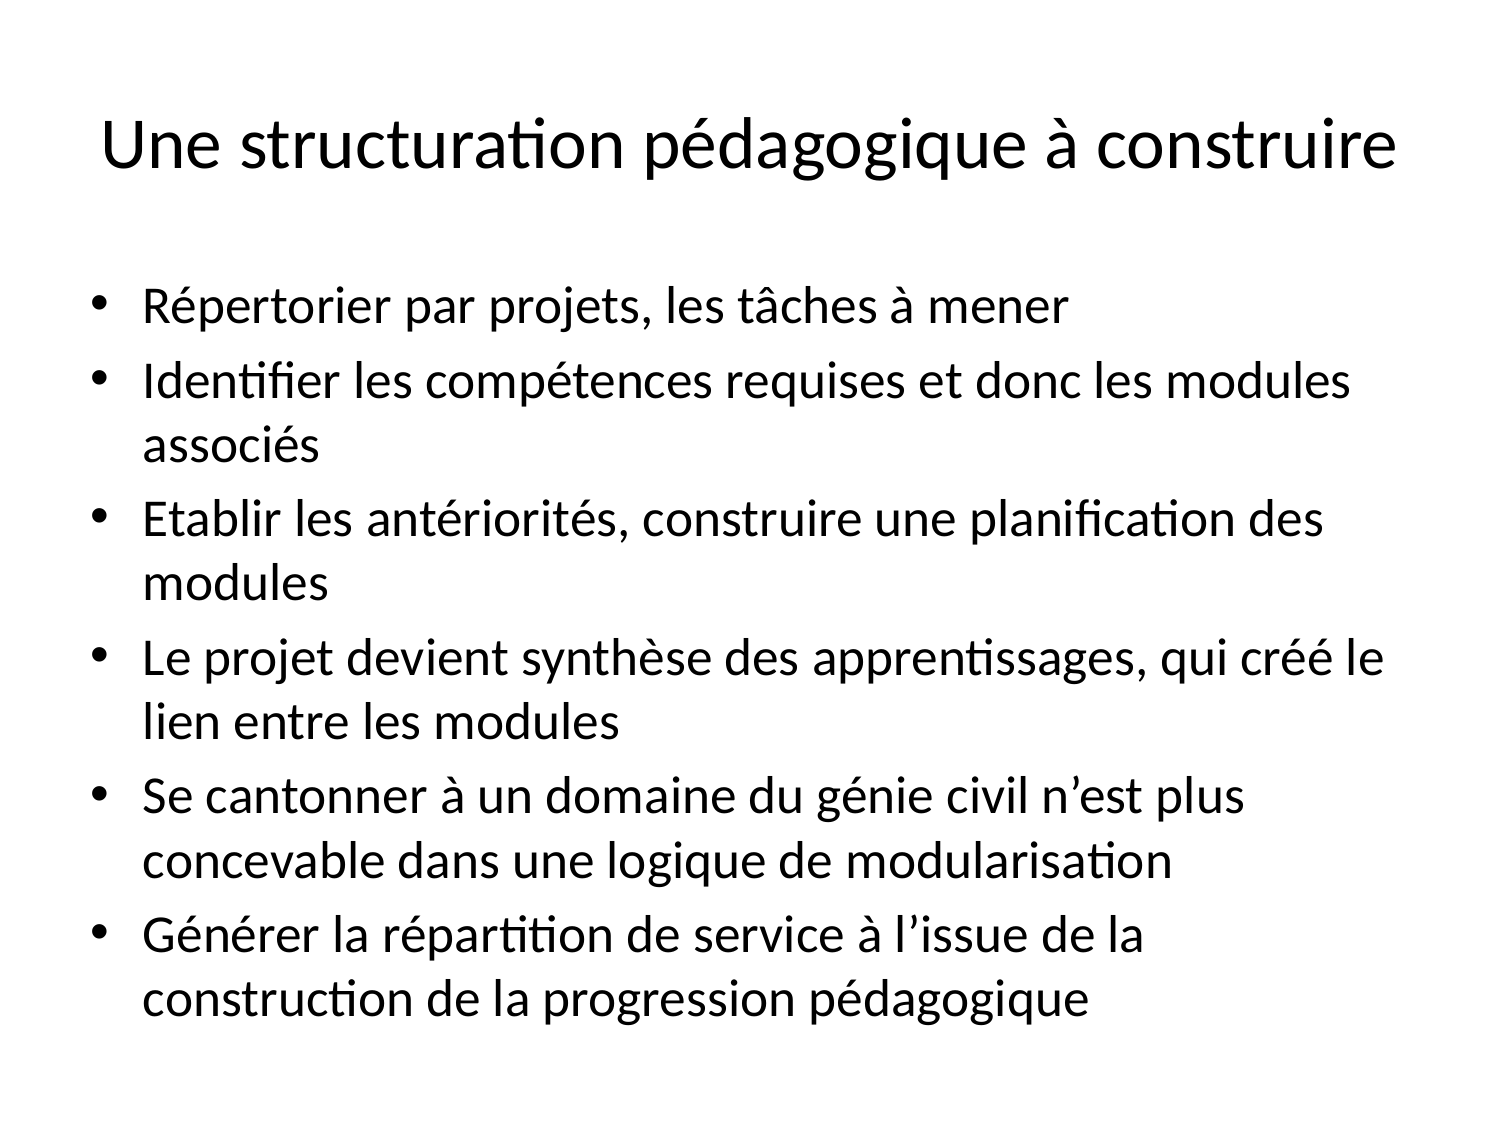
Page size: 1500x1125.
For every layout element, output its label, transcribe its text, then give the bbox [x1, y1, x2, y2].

title Une structuration pédagogique à construire [75, 45, 1425, 233]
list Répertorier par projets, les tâches à mener Identifier les compétences requises et donc les modules associés Etablir les antériorités, construire une planification des modules Le projet devient synthèse des apprentissages, qui créé le lien entre les modules Se cantonner à un domaine du génie civil n’est plus concevable dans une logique de modularisation Générer la répartition de service à l’issue de la construction de la progression pédagogique [75, 262, 1425, 1035]
